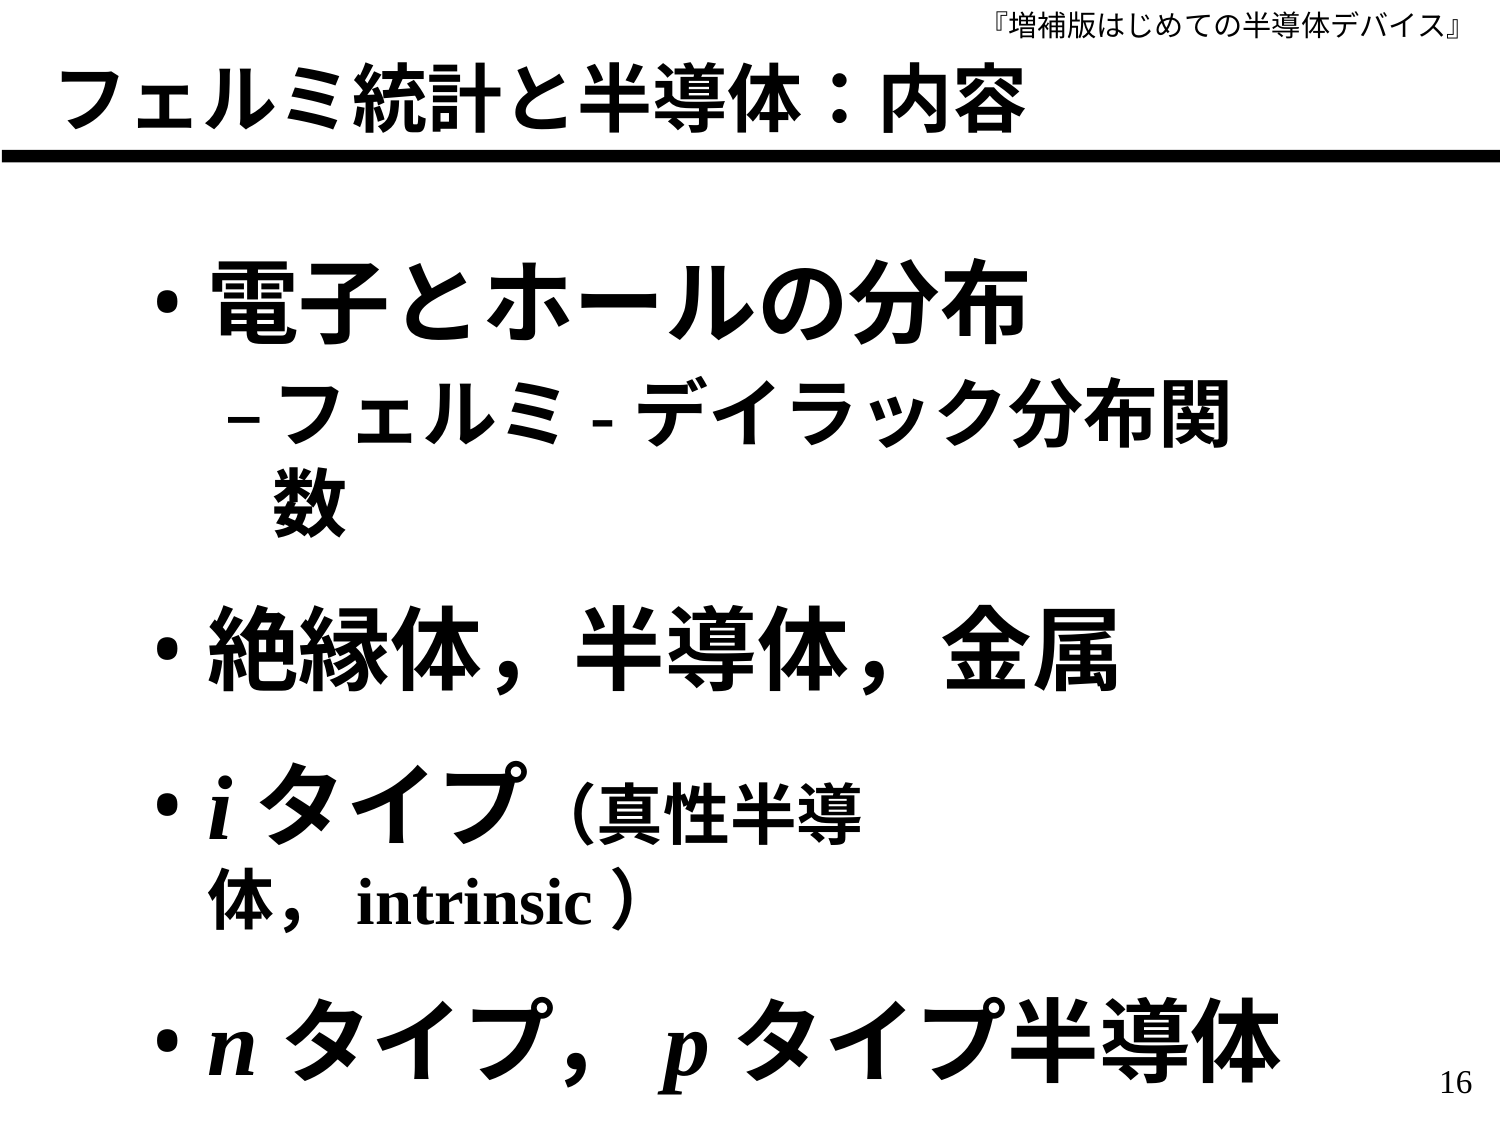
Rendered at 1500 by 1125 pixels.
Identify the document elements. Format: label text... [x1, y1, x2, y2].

list 電子とホールの分布 フェルミ-デイラック分布関数 絶縁体，半導体，金属 iタイプ（真性半導体，intrinsic） nタイプ，pタイプ半導体 [135, 237, 1324, 975]
slide_number 16 [1175, 1042, 1488, 1118]
title フェルミ統計と半導体：内容 [37, 30, 1500, 163]
